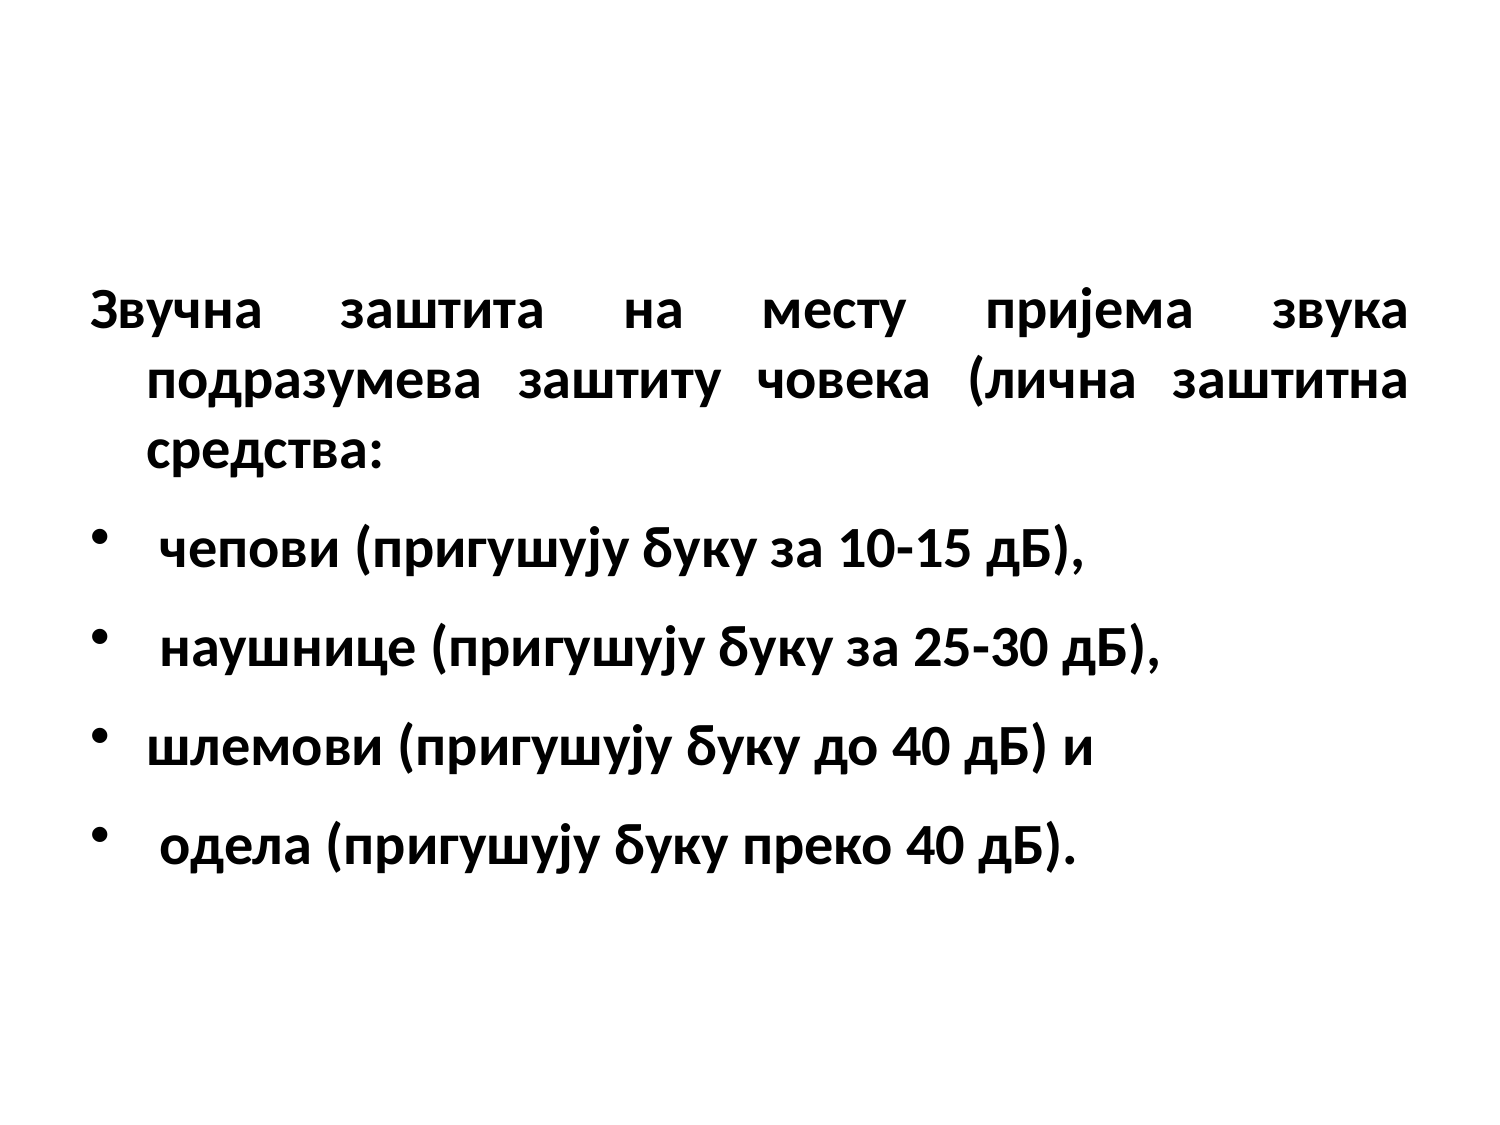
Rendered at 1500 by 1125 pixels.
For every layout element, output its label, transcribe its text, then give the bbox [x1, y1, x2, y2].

list Звучна заштита на месту пријема звука подразумева заштиту човека (лична заштитна средства: чепови (пригушују буку за 10-15 дБ), наушнице (пригушују буку за 25-30 дБ), шлемови (пригушују буку до 40 дБ) и одела (пригушују буку преко 40 дБ). [75, 262, 1425, 1005]
